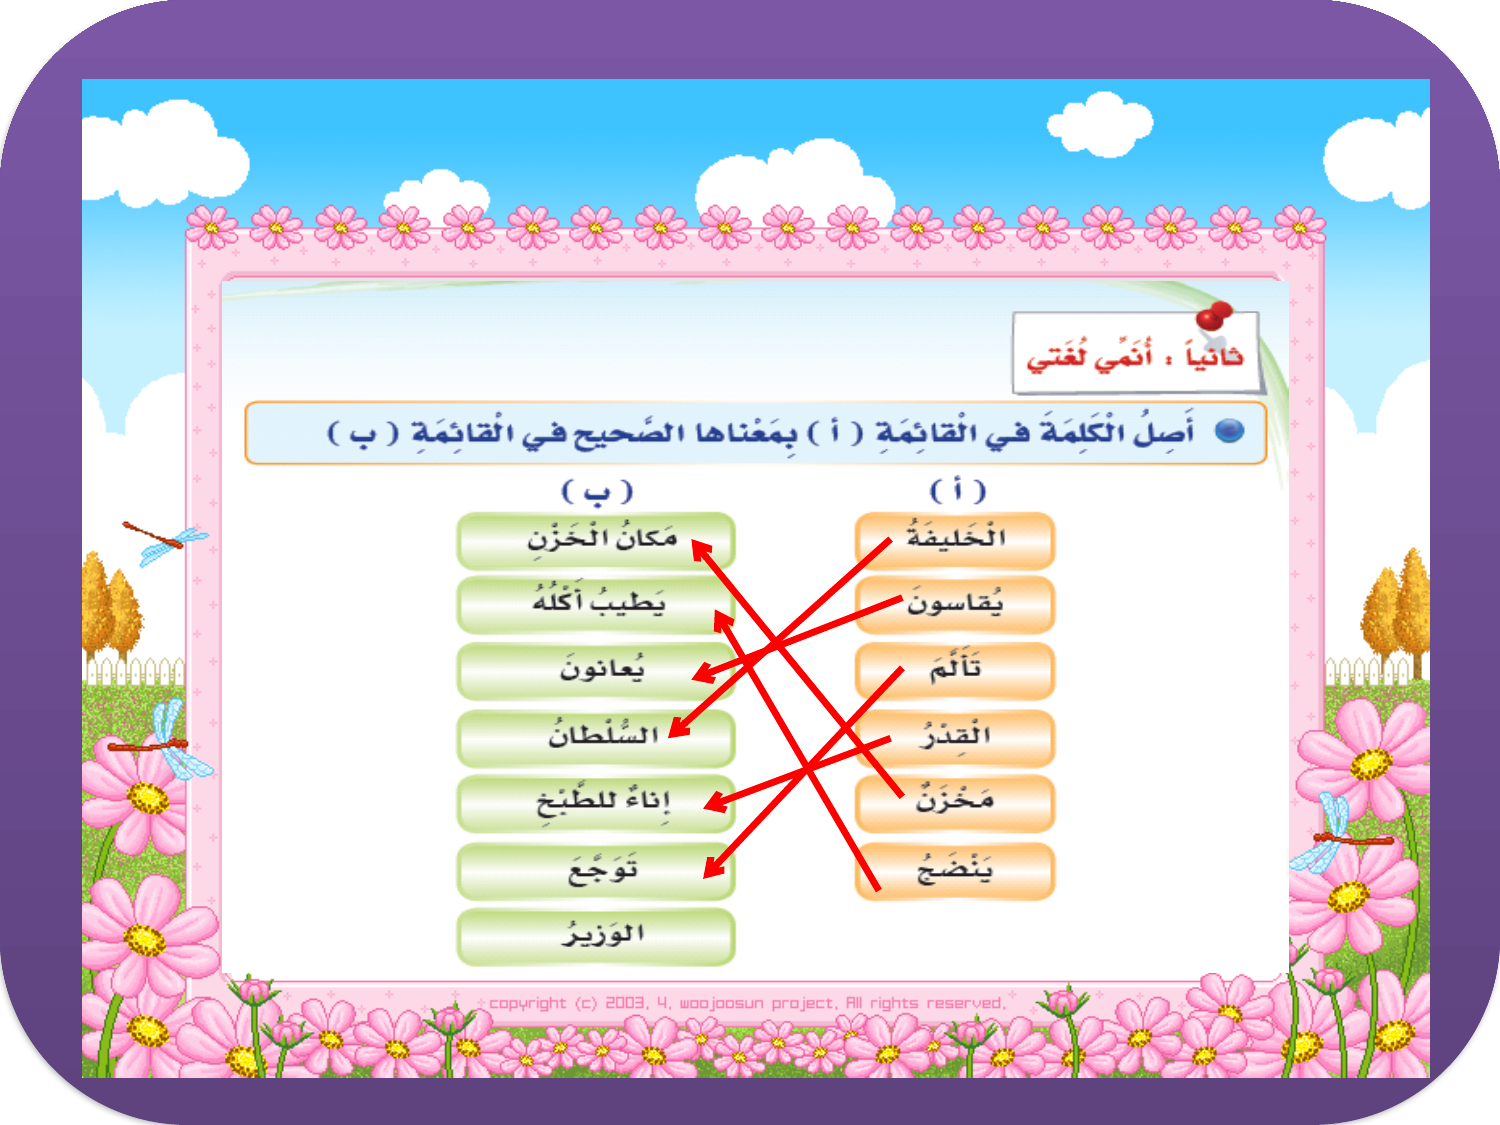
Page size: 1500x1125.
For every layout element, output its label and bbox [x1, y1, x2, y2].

text_box [0, 0, 1500, 1125]
text_box [667, 538, 891, 561]
picture [81, 79, 1430, 1079]
text_box [655, 667, 938, 833]
text_box [667, 562, 926, 666]
text_box [696, 840, 909, 874]
